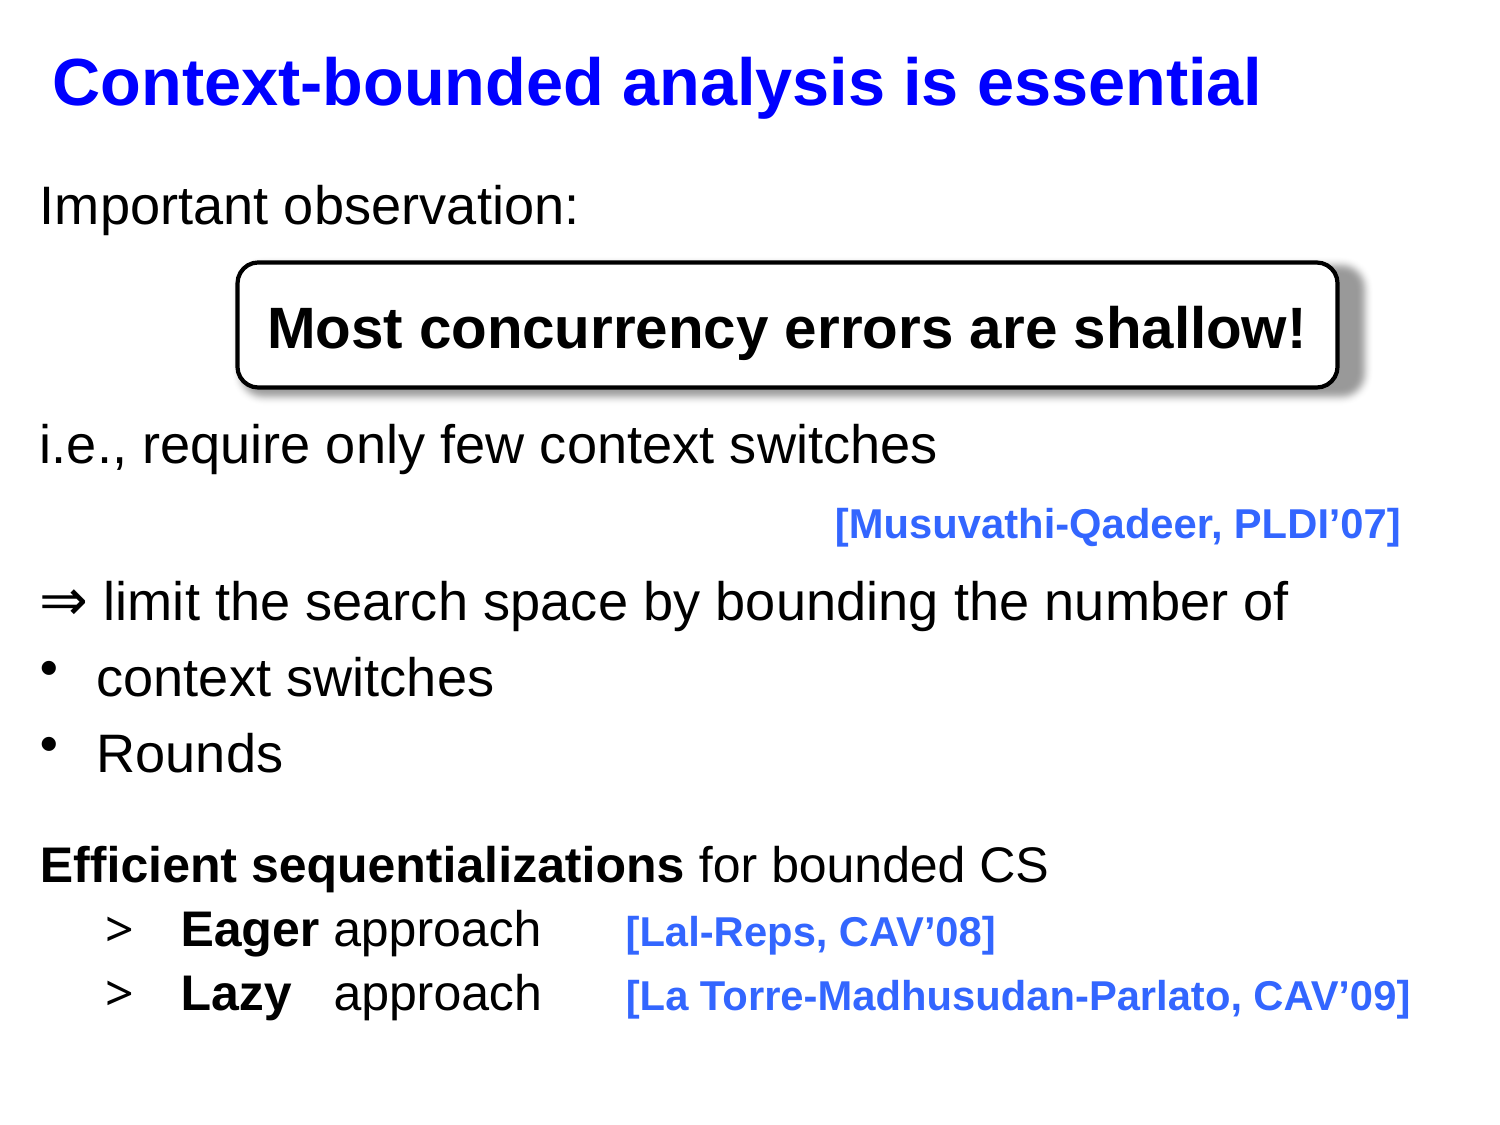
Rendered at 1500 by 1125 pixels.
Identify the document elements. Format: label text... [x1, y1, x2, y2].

text_box Most concurrency errors are shallow! [235, 260, 1340, 390]
title Context-bounded analysis is essential [37, 19, 1476, 138]
list Important observation: i.e., require only few context switches [Musuvathi-Qadeer, PLDI’07] ⇒ limit the search space by bounding the number of context switches Rounds Efficient sequentializations for bounded CS Eager approach [Lal-Reps, CAV’08] Lazy approach [La Torre-Madhusudan-Parlato, CAV’09] [24, 162, 1463, 1051]
